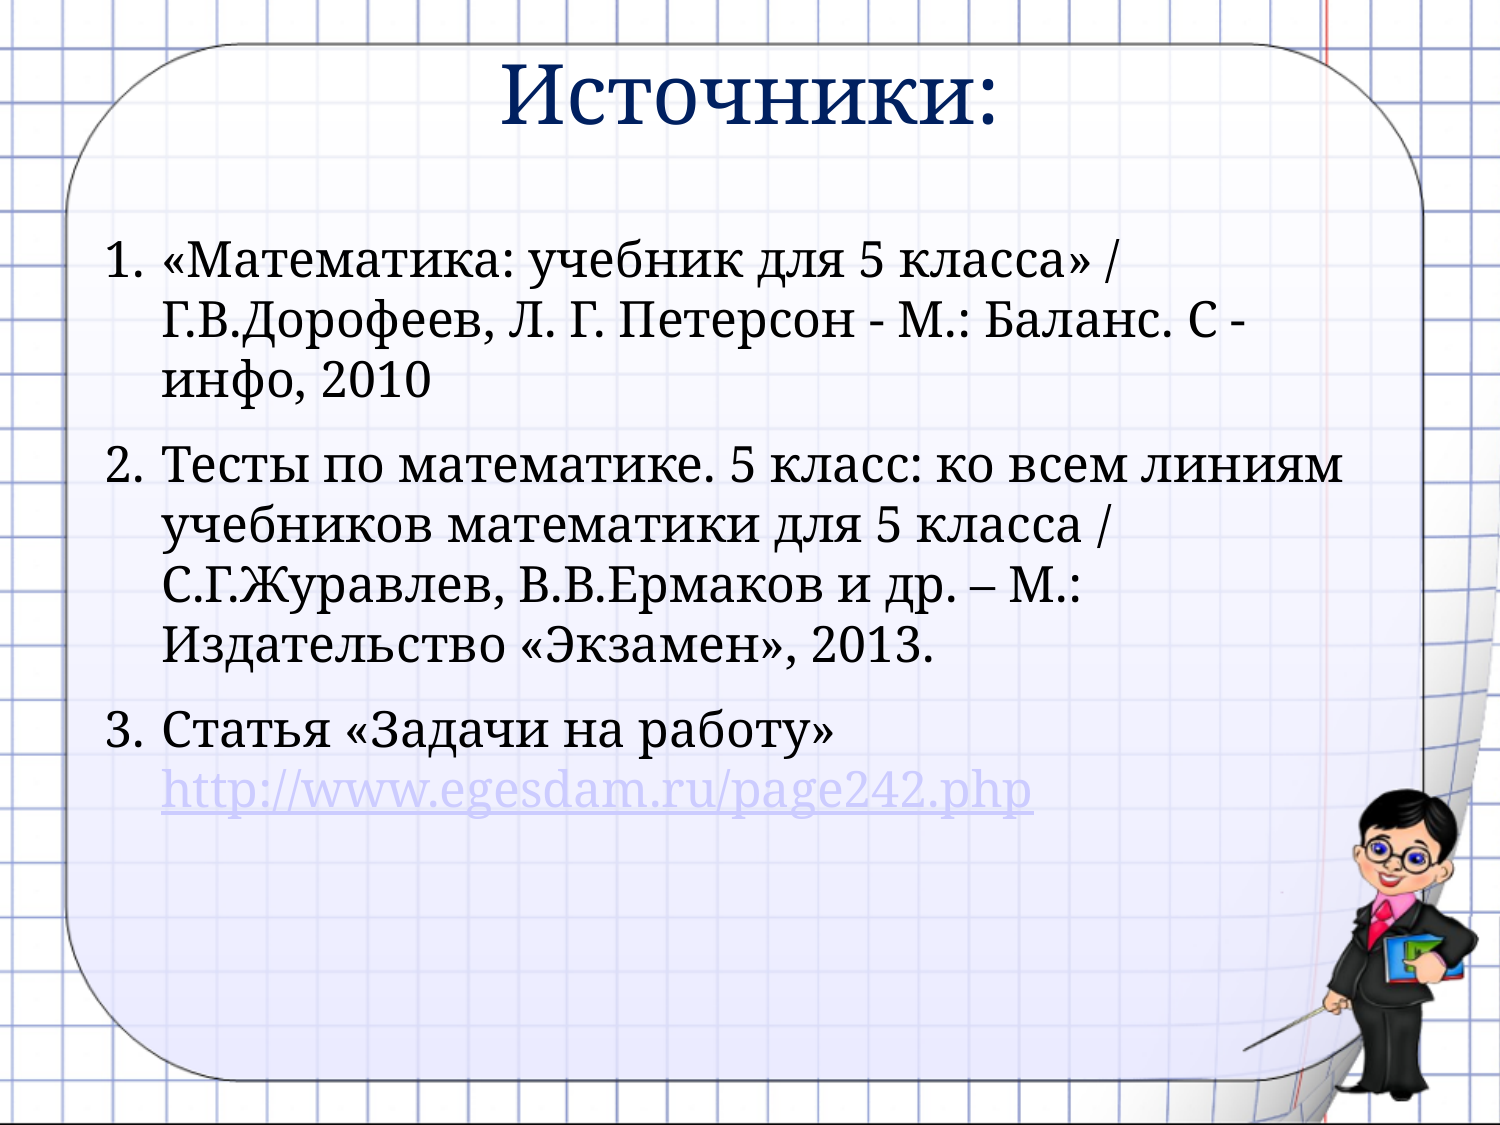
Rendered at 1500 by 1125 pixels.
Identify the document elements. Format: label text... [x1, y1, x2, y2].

picture [0, 0, 1500, 1125]
text_box «Математика: учебник для 5 класса» / Г.В.Дорофеев, Л. Г. Петерсон - М.: Баланс. С - инфо, 2010 Тесты по математике. 5 класс: ко всем линиям учебников математики для 5 класса / С.Г.Журавлев, В.В.Ермаков и др. – М.: Издательство «Экзамен», 2013. Статья «Задачи на работу» http://www.egesdam.ru/page242.php [90, 219, 1402, 833]
title Источники: [75, 44, 1425, 149]
